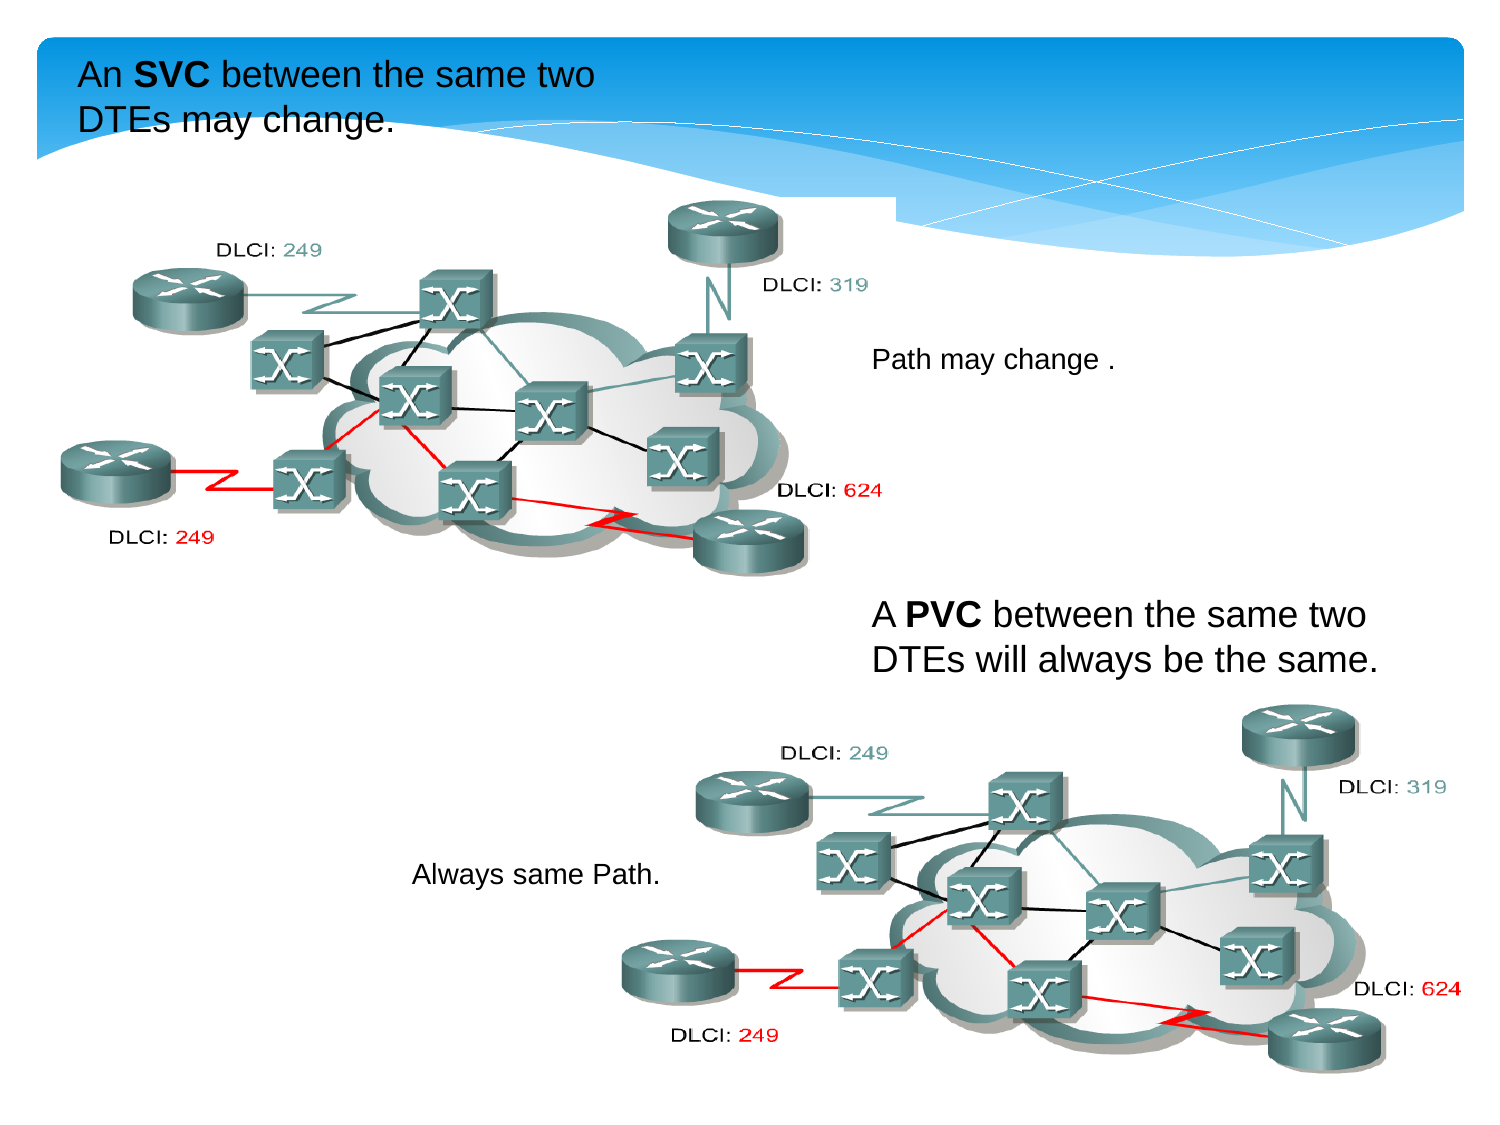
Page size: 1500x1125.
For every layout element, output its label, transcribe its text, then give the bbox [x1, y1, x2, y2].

picture [49, 197, 897, 583]
picture [610, 701, 1476, 1080]
text_box Always same Path. [397, 847, 605, 898]
text_box Path may change . [901, 333, 1132, 383]
text_box A PVC between the same two DTEs will always be the same. [856, 582, 1432, 688]
text_box An SVC between the same two DTEs may change. [62, 42, 638, 148]
